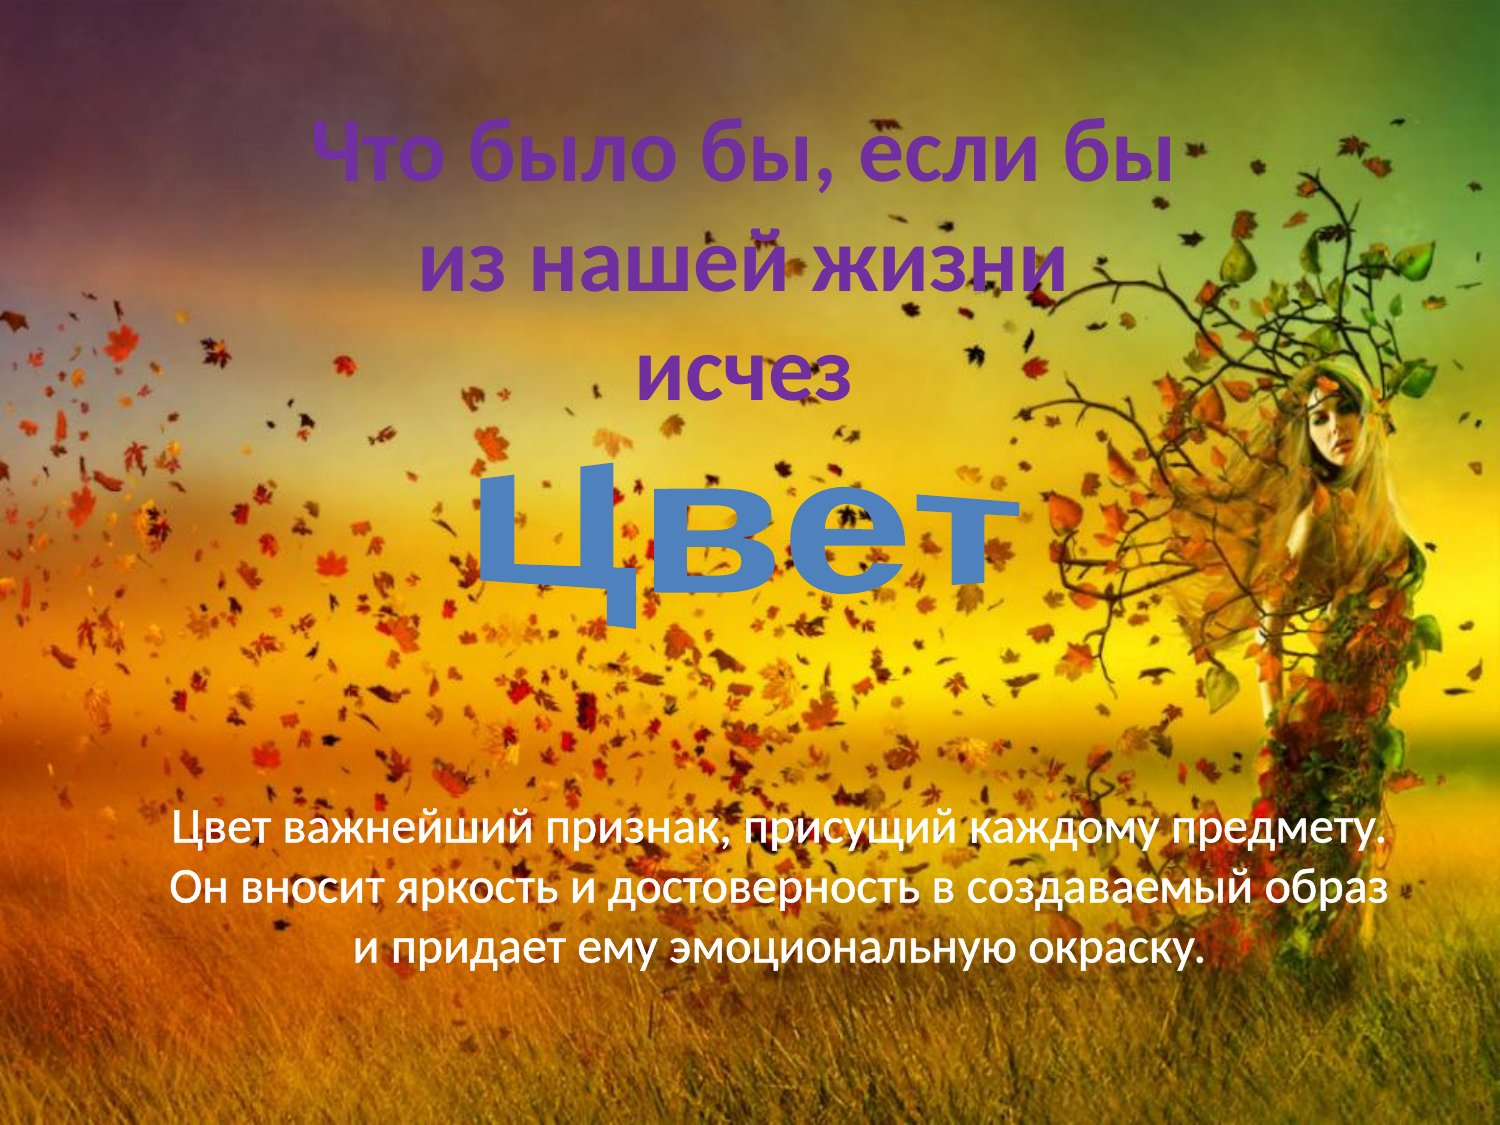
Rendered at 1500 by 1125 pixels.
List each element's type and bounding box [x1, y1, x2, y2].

list [0, 0, 1500, 1125]
